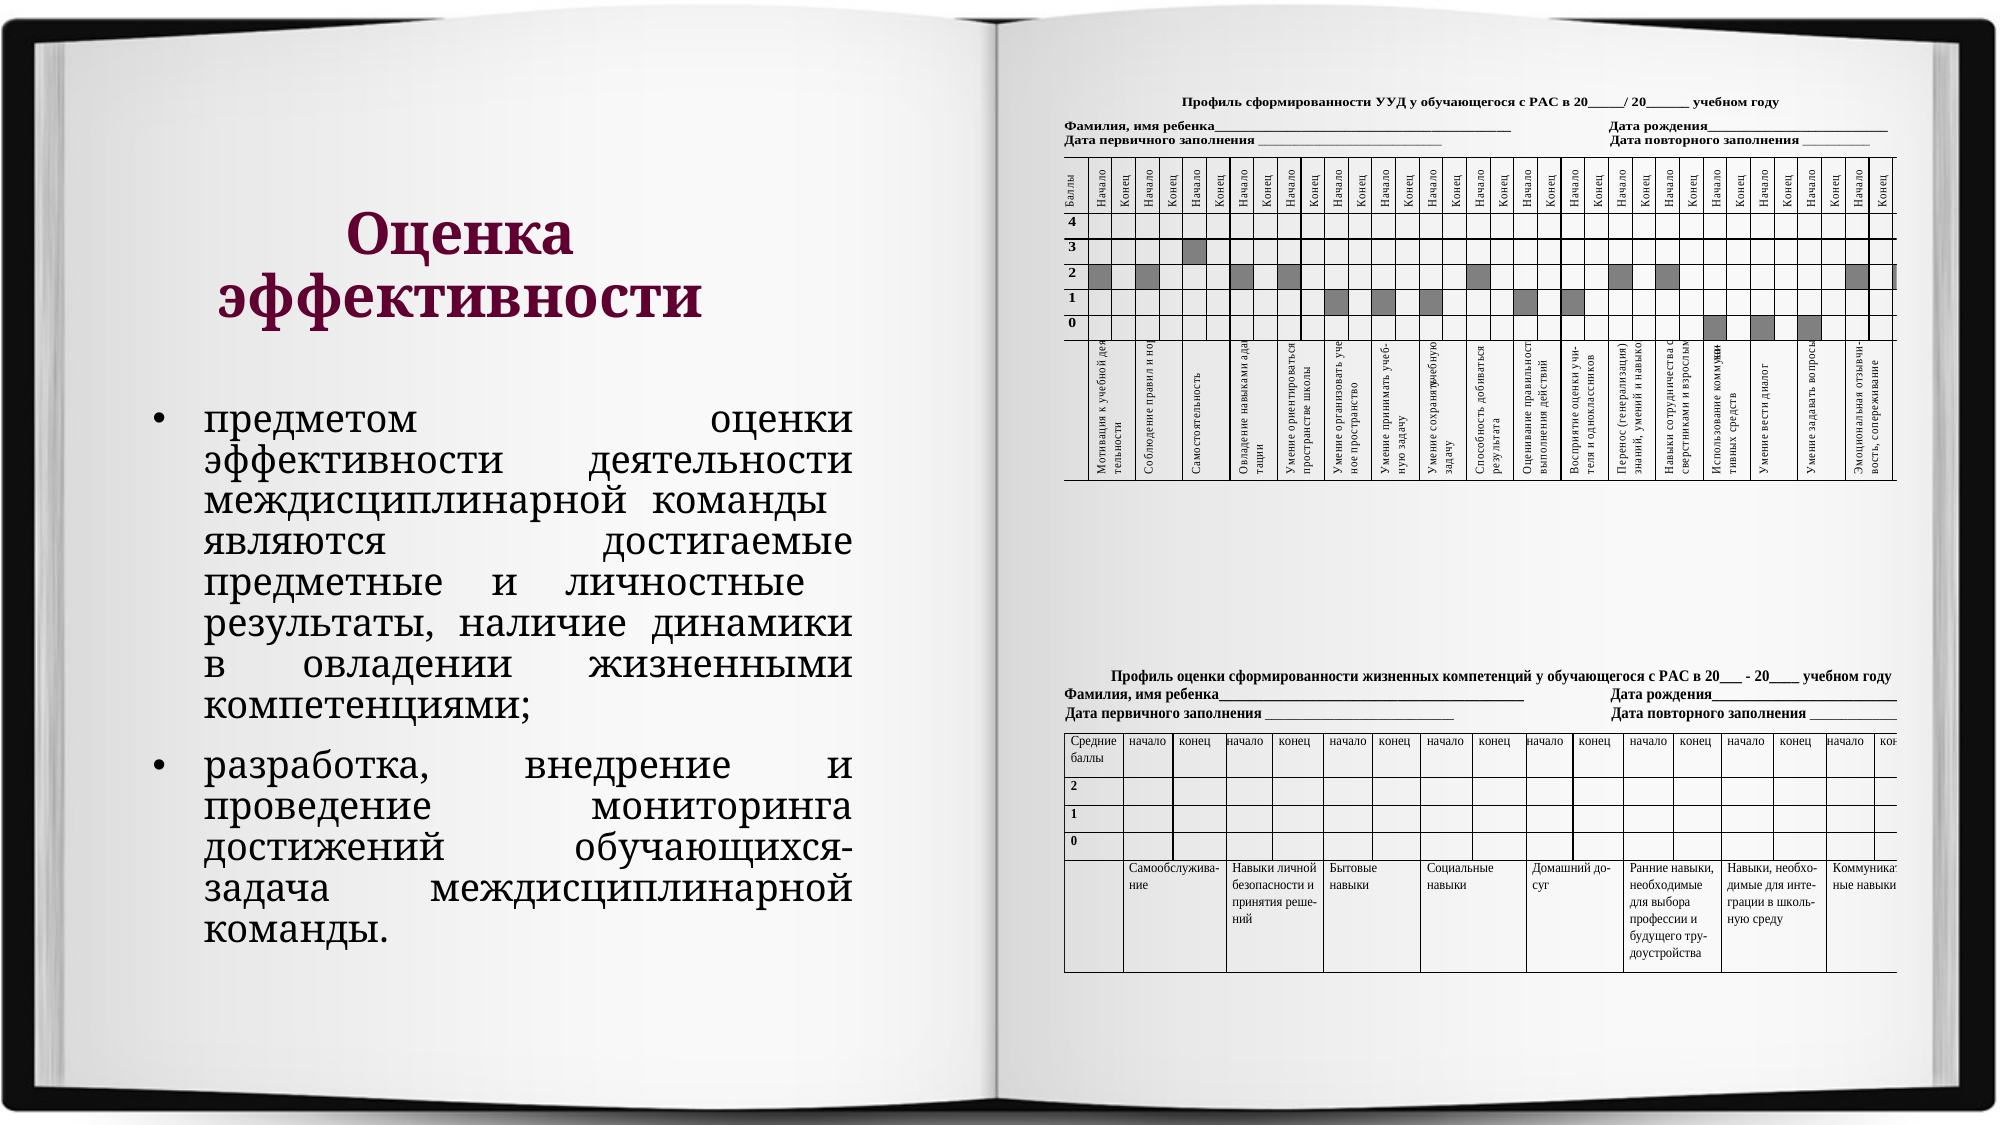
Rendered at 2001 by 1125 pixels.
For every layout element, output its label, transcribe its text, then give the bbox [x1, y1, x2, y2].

list предметом оценки эффективности деятельности междисциплинарной команды являются достигаемые предметные и личностные результаты, наличие динамики в овладении жизненными компетенциями; разработка, внедрение и проведение мониторинга достижений обучающихся- задача междисциплинарной команды. [137, 391, 869, 963]
title Оценка эффективности [137, 75, 783, 338]
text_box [1064, 94, 1897, 581]
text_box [1064, 656, 1897, 992]
picture [0, 0, 2001, 1125]
